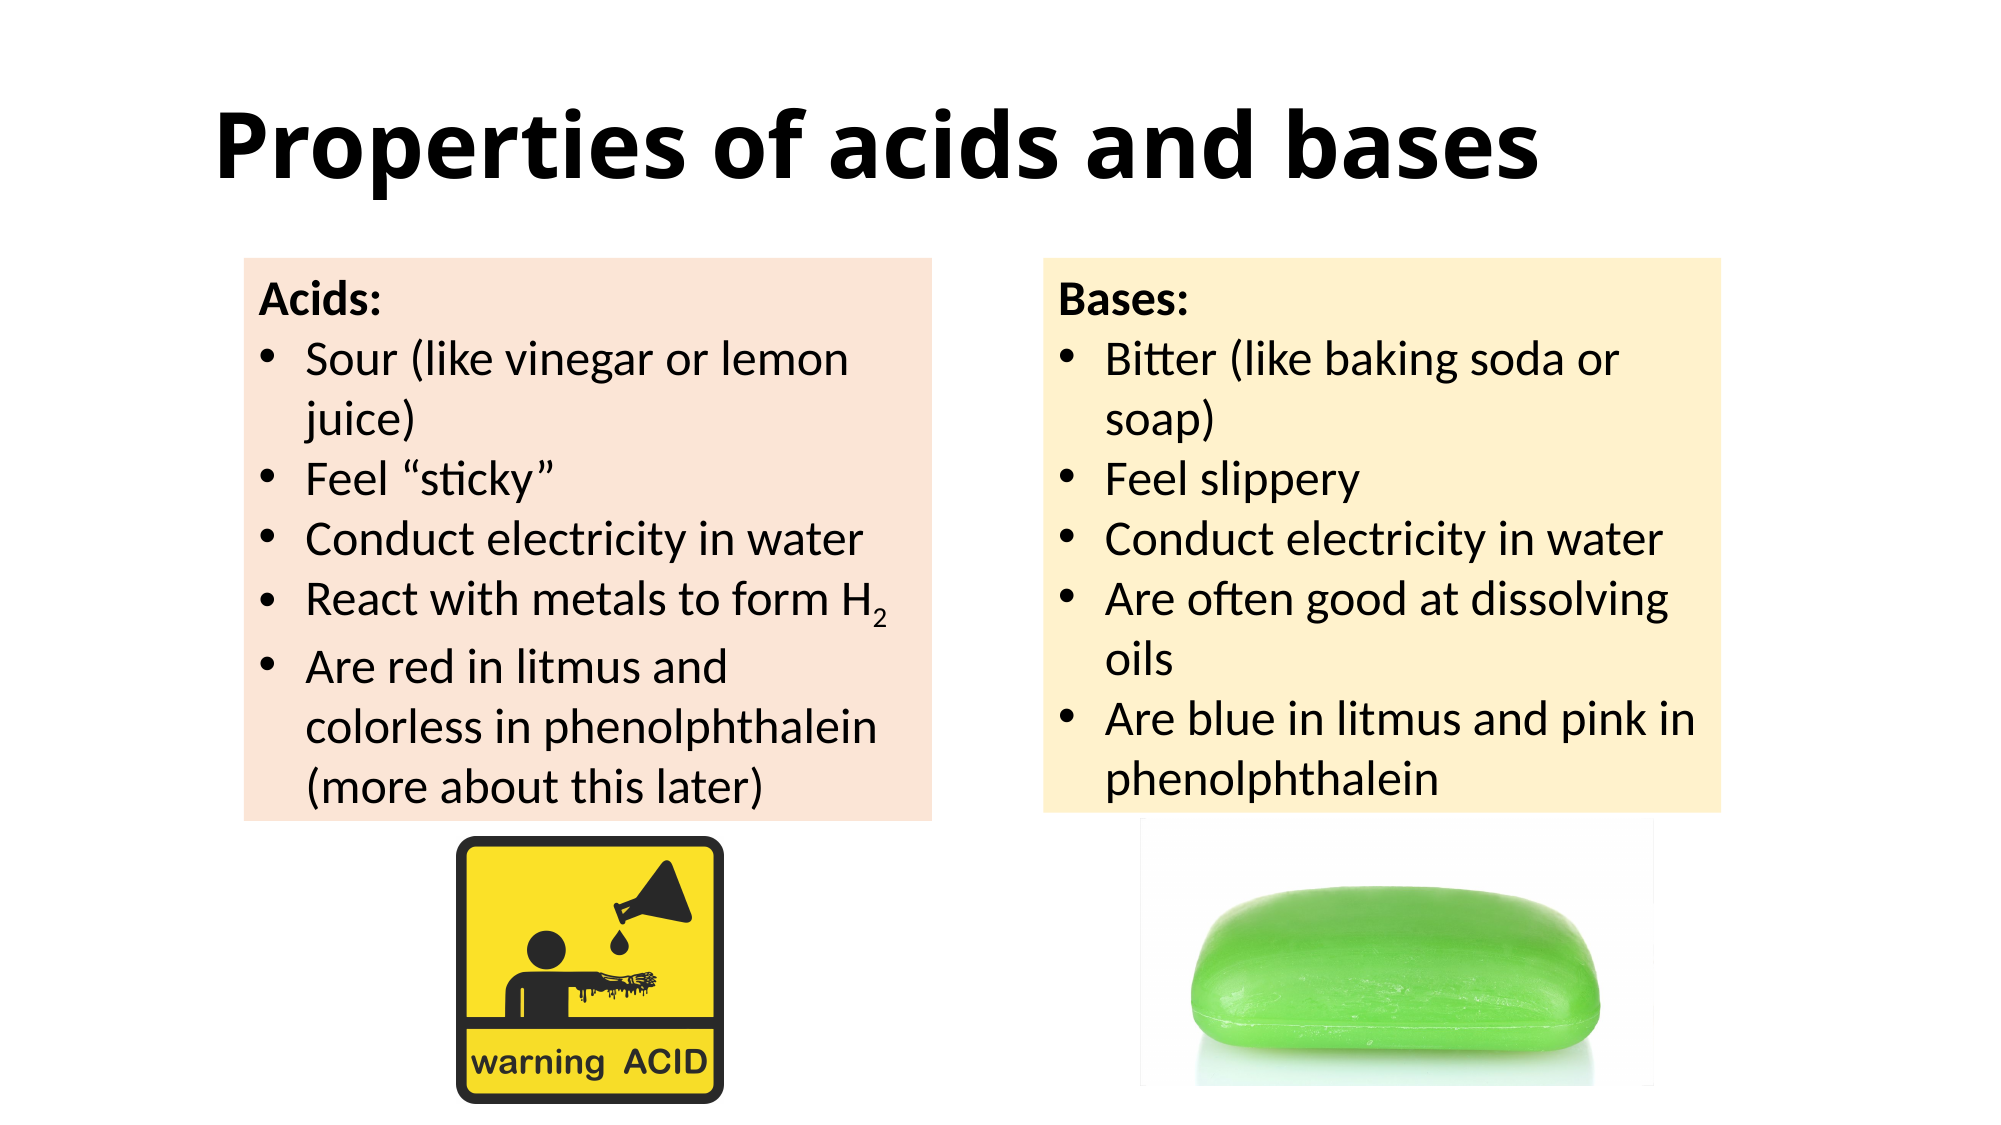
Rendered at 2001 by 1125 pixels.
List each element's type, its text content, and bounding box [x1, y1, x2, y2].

picture [456, 836, 724, 1104]
text_box Bases: Bitter (like baking soda or soap) Feel slippery Conduct electricity in water Are often good at dissolving oils Are blue in litmus and pink in phenolphthalein [1043, 257, 1722, 813]
text_box Acids: Sour (like vinegar or lemon juice) Feel “sticky” Conduct electricity in water React with metals to form H2 Are red in litmus and colorless in phenolphthalein (more about this later) [243, 257, 932, 821]
picture [1139, 818, 1654, 1086]
title Properties of acids and bases [197, 39, 1923, 258]
